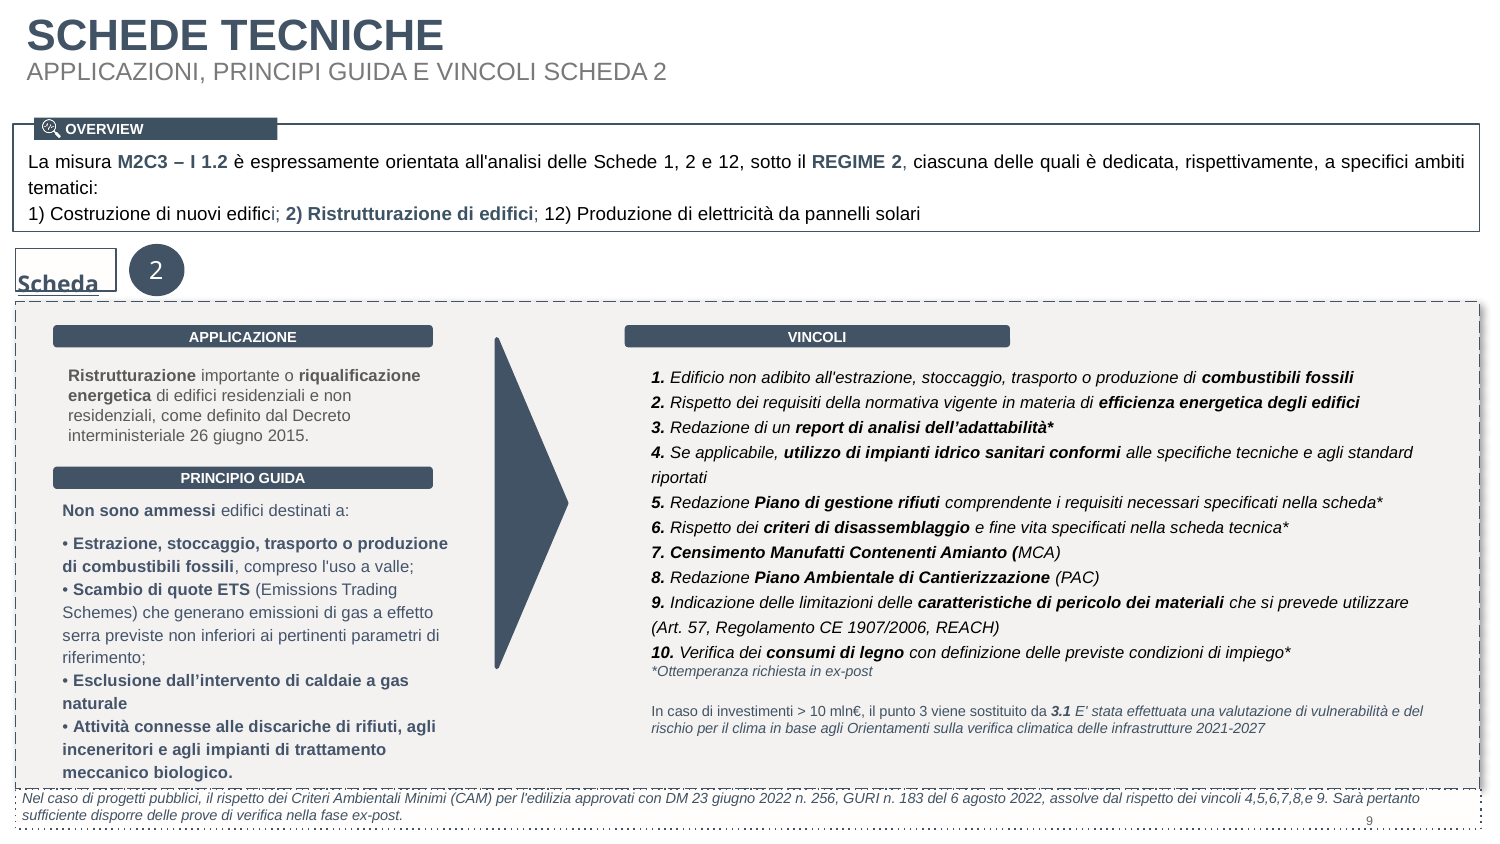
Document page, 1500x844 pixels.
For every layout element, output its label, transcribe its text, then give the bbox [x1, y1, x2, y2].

text_box Nel caso di progetti pubblici, il rispetto dei Criteri Ambientali Minimi (CAM) per l'edilizia approvati con DM 23 giugno 2022 n. 256, GURI n. 183 del 6 agosto 2022, assolve dal rispetto dei vincoli 4,5,6,7,8,e 9. Sarà pertanto sufficiente disporre delle prove di verifica nella fase ex-post. [7, 777, 1460, 800]
text_box La misura M2C3 – I 1.2 è espressamente orientata all'analisi delle Schede 1, 2 e 12, sotto il REGIME 2, ciascuna delle quali è dedicata, rispettivamente, a specifici ambiti tematici: 1) Costruzione di nuovi edifici; 2) Ristrutturazione di edifici; 12) Produzione di elettricità da pannelli solari [13, 123, 1480, 232]
text_box 1. Edificio non adibito all'estrazione, stoccaggio, trasporto o produzione di combustibili fossili 2. Rispetto dei requisiti della normativa vigente in materia di efficienza energetica degli edifici 3. Redazione di un report di analisi dell’adattabilità* 4. Se applicabile, utilizzo di impianti idrico sanitari conformi alle specifiche tecniche e agli standard riportati 5. Redazione Piano di gestione rifiuti comprendente i requisiti necessari specificati nella scheda* 6. Rispetto dei criteri di disassemblaggio e fine vita specificati nella scheda tecnica* 7. Censimento Manufatti Contenenti Amianto (MCA) 8. Redazione Piano Ambientale di Cantierizzazione (PAC) 9. Indicazione delle limitazioni delle caratteristiche di pericolo dei materiali che si prevede utilizzare (Art. 57, Regolamento CE 1907/2006, REACH) 10. Verifica dei consumi di legno con definizione delle previste condizioni di impiego* *Ottemperanza richiesta in ex-post [636, 347, 1450, 633]
text_box Scheda [15, 248, 117, 292]
picture [40, 117, 64, 141]
text_box 9 [1362, 812, 1457, 828]
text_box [129, 244, 184, 296]
text_box PRINCIPIO GUIDA [53, 466, 433, 484]
text_box In caso di investimenti > 10 mln€, il punto 3 viene sostituito da 3.1 E' stata effettuata una valutazione di vulnerabilità e del rischio per il clima in base agli Orientamenti sulla verifica climatica delle infrastrutture 2021-2027 [636, 707, 1445, 730]
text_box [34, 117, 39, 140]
text_box APPLICAZIONI, PRINCIPI GUIDA E VINCOLI SCHEDA 2 [15, 53, 1469, 104]
text_box OVERVIEW [64, 117, 278, 140]
text_box APPLICAZIONE [53, 325, 433, 347]
text_box Non sono ammessi edifici destinati a: • Estrazione, stoccaggio, trasporto o produzione di combustibili fossili, compreso l'uso a valle; • Scambio di quote ETS (Emissions Trading Schemes) che generano emissioni di gas a effetto serra previste non inferiori ai pertinenti parametri di riferimento; • Esclusione dall’intervento di caldaie a gas naturale • Attività connesse alle discariche di rifiuti, agli inceneritori e agli impianti di trattamento meccanico biologico. [47, 484, 473, 722]
text_box SCHEDE TECNICHE [15, 6, 1469, 53]
text_box S [15, 789, 1481, 830]
text_box VINCOLI [624, 325, 1011, 348]
text_box [15, 301, 1480, 789]
text_box [496, 339, 567, 668]
text_box Ristrutturazione importante o riqualificazione energetica di edifici residenziali e non residenziali, come definito dal Decreto interministeriale 26 giugno 2015. [53, 347, 439, 462]
